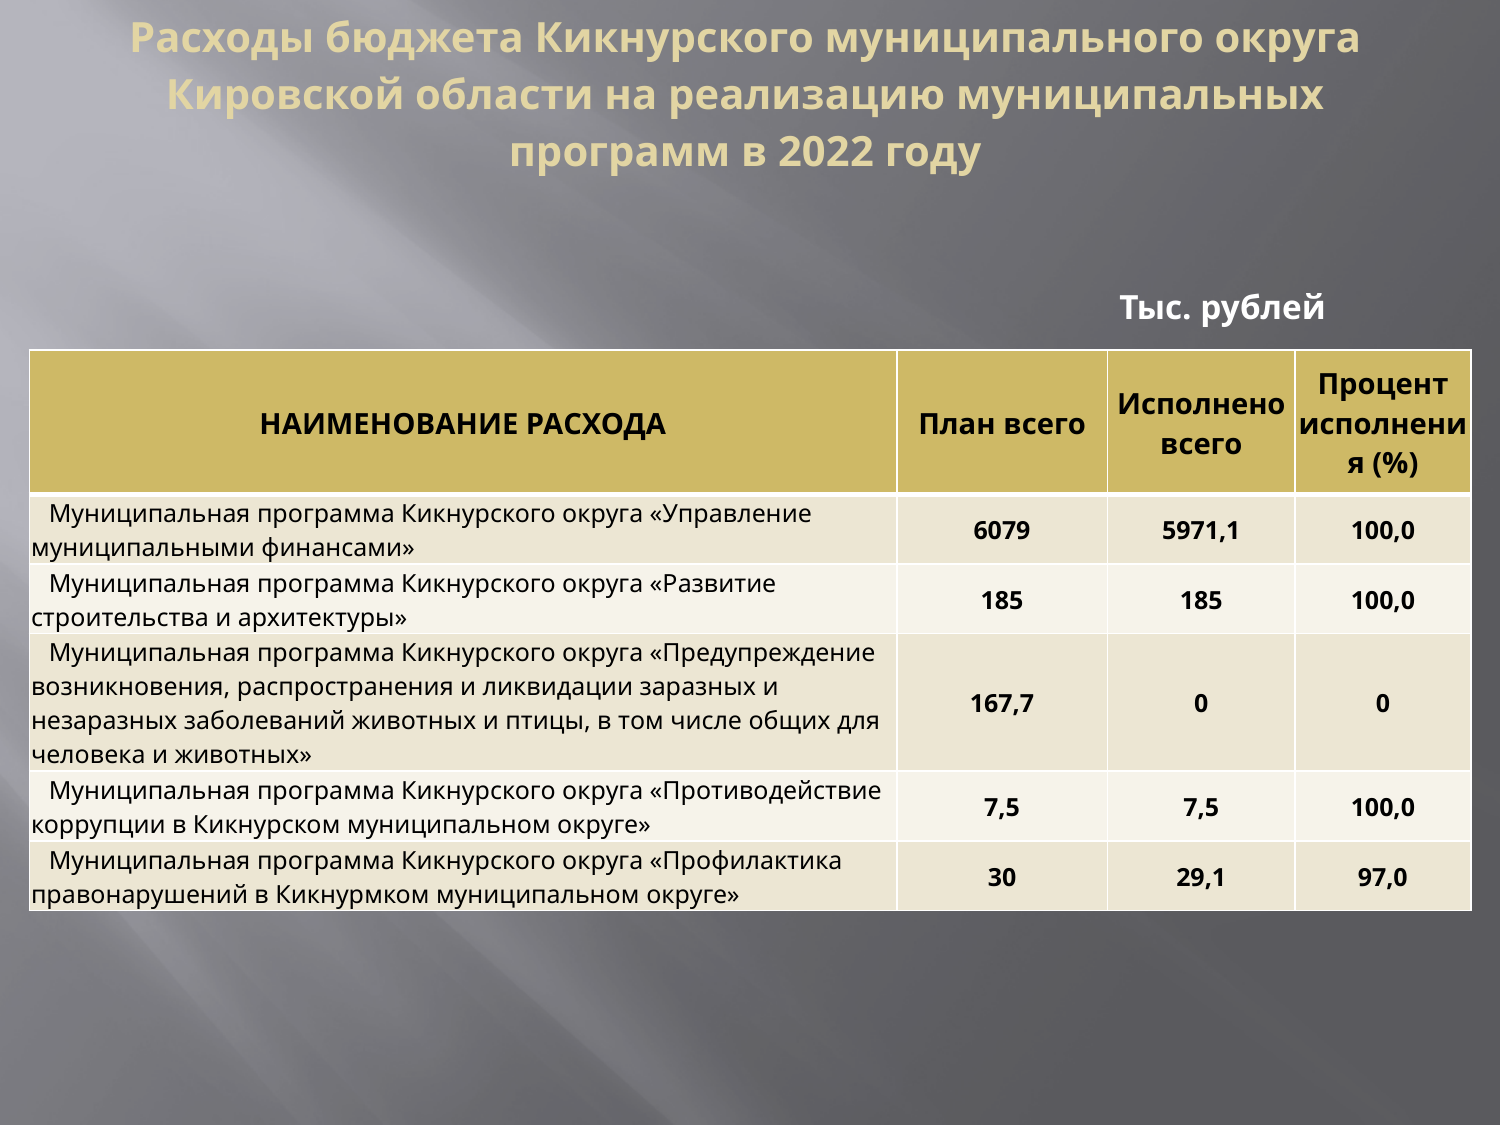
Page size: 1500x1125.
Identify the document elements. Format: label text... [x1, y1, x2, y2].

table_cell 7,5 [898, 772, 1107, 840]
text_box Расходы бюджета Кикнурского муниципального округа Кировской области на реализацию муниципальных программ в 2022 году [70, 0, 1421, 188]
table_cell Муниципальная программа Кикнурского округа «Развитие строительства и архитектуры» [30, 565, 896, 633]
table_cell Муниципальная программа Кикнурского округа «Профилактика правонарушений в Кикнурмком муниципальном округе» [30, 842, 896, 910]
table_header Исполнено всего [1108, 351, 1294, 492]
table_header НАИМЕНОВАНИЕ РАСХОДА [30, 351, 896, 492]
table_cell Муниципальная программа Кикнурского округа «Противодействие коррупции в Кикнурском муниципальном округе» [30, 772, 896, 840]
table_cell 185 [898, 565, 1107, 633]
table_cell 0 [1108, 634, 1294, 770]
table_cell 100,0 [1296, 565, 1470, 633]
table_cell 97,0 [1296, 842, 1470, 910]
table_header План всего [898, 351, 1107, 492]
table_cell 29,1 [1108, 842, 1294, 910]
table_cell 5971,1 [1108, 497, 1294, 563]
table_cell 185 [1108, 565, 1294, 633]
table_cell Муниципальная программа Кикнурского округа «Предупреждение возникновения, распространения и ликвидации заразных и незаразных заболеваний животных и птицы, в том числе общих для человека и животных» [30, 634, 896, 770]
table_cell 167,7 [898, 634, 1107, 770]
table_cell 30 [898, 842, 1107, 910]
text_box Тыс. рублей [1104, 278, 1341, 334]
table_cell Муниципальная программа Кикнурского округа «Управление муниципальными финансами» [30, 497, 896, 563]
table_cell 100,0 [1296, 772, 1470, 840]
table_cell 6079 [898, 497, 1107, 563]
table_cell 0 [1296, 634, 1470, 770]
table_header Процент исполнения (%) [1296, 351, 1470, 492]
table_cell 7,5 [1108, 772, 1294, 840]
table_cell 100,0 [1296, 497, 1470, 563]
